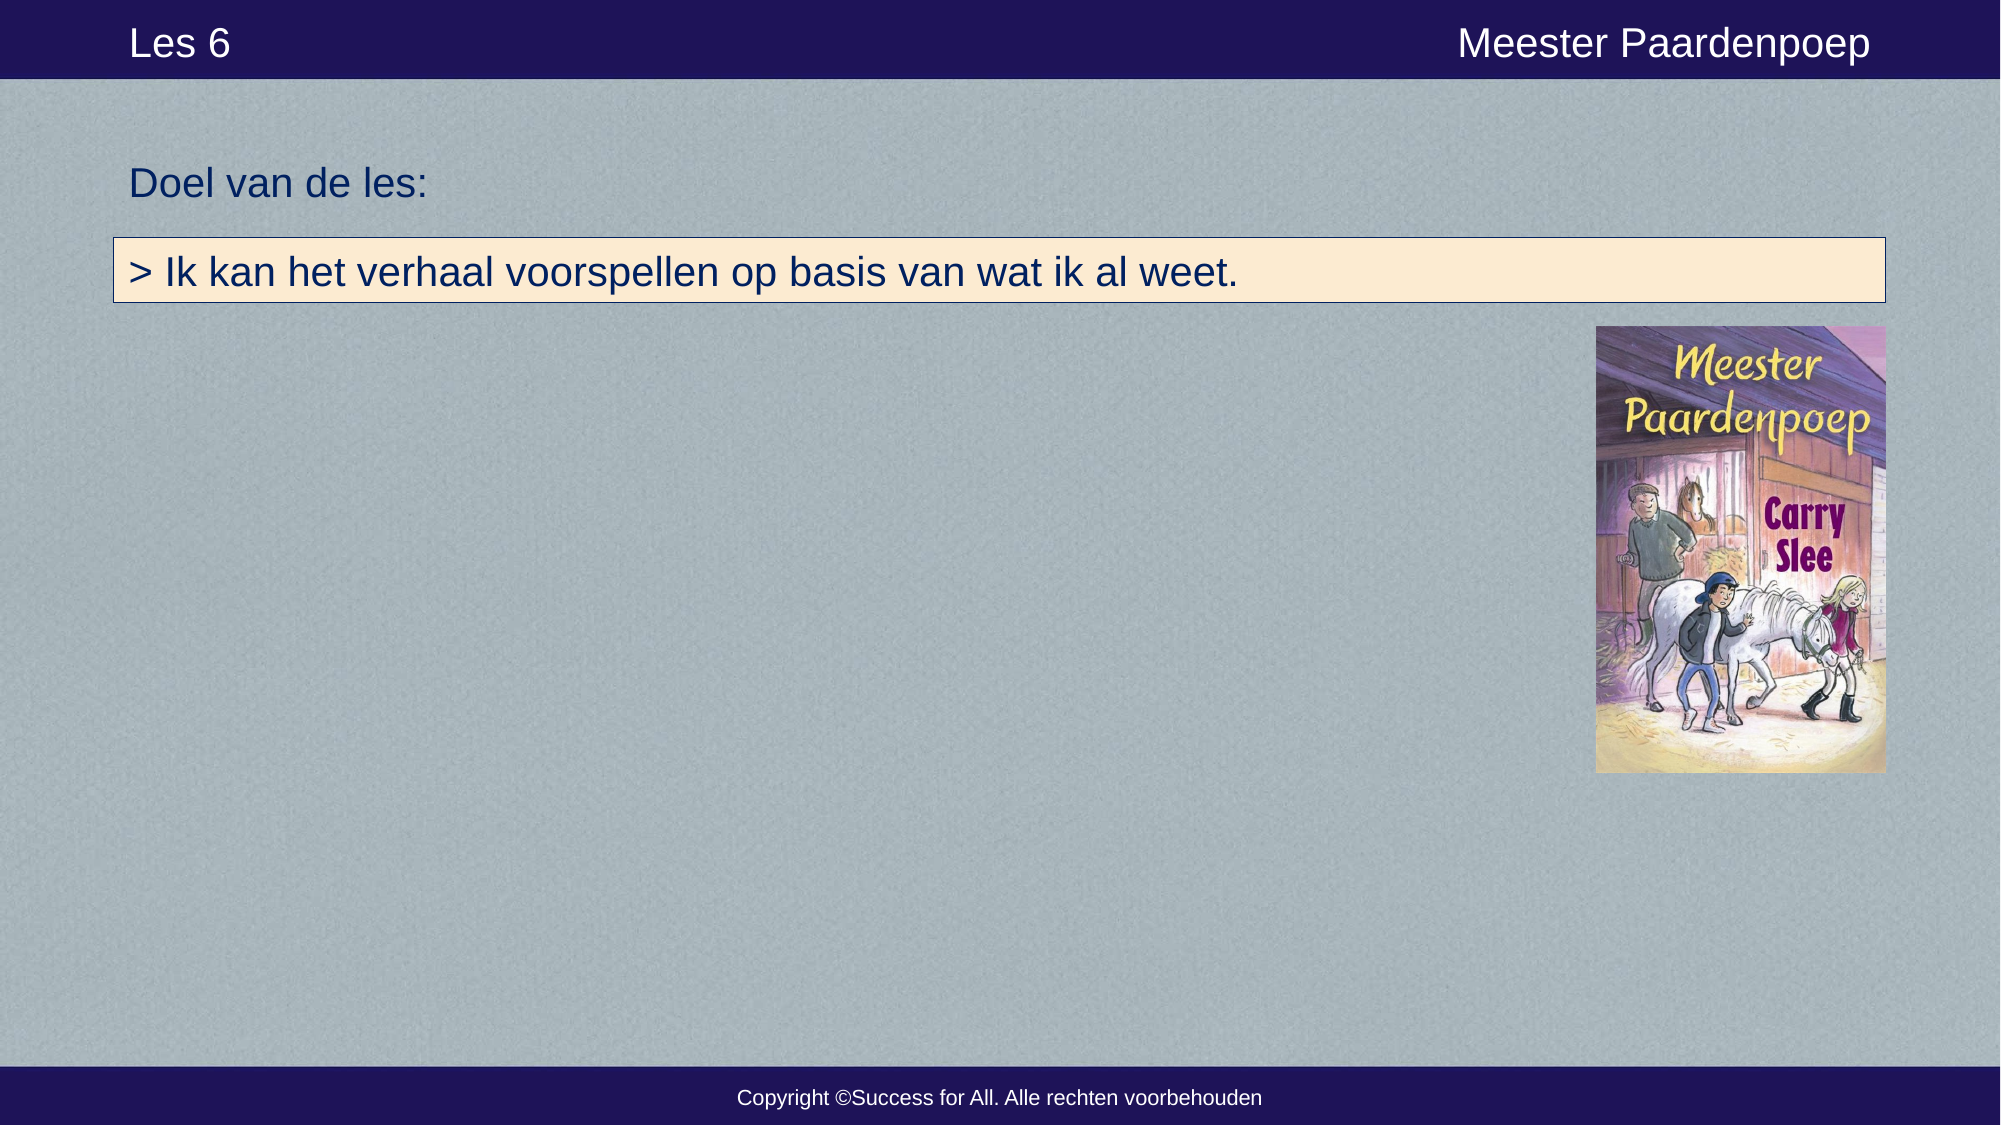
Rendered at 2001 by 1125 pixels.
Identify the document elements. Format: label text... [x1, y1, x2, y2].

text_box Doel van de les: [113, 148, 1635, 214]
text_box Les 6 [114, 8, 354, 73]
text_box > Ik kan het verhaal voorspellen op basis van wat ik al weet. [113, 237, 1886, 303]
text_box Copyright ©Success for All. Alle rechten voorbehouden [0, 1076, 2000, 1125]
text_box Meester Paardenpoep [999, 8, 1886, 73]
picture [0, 0, 2001, 1125]
